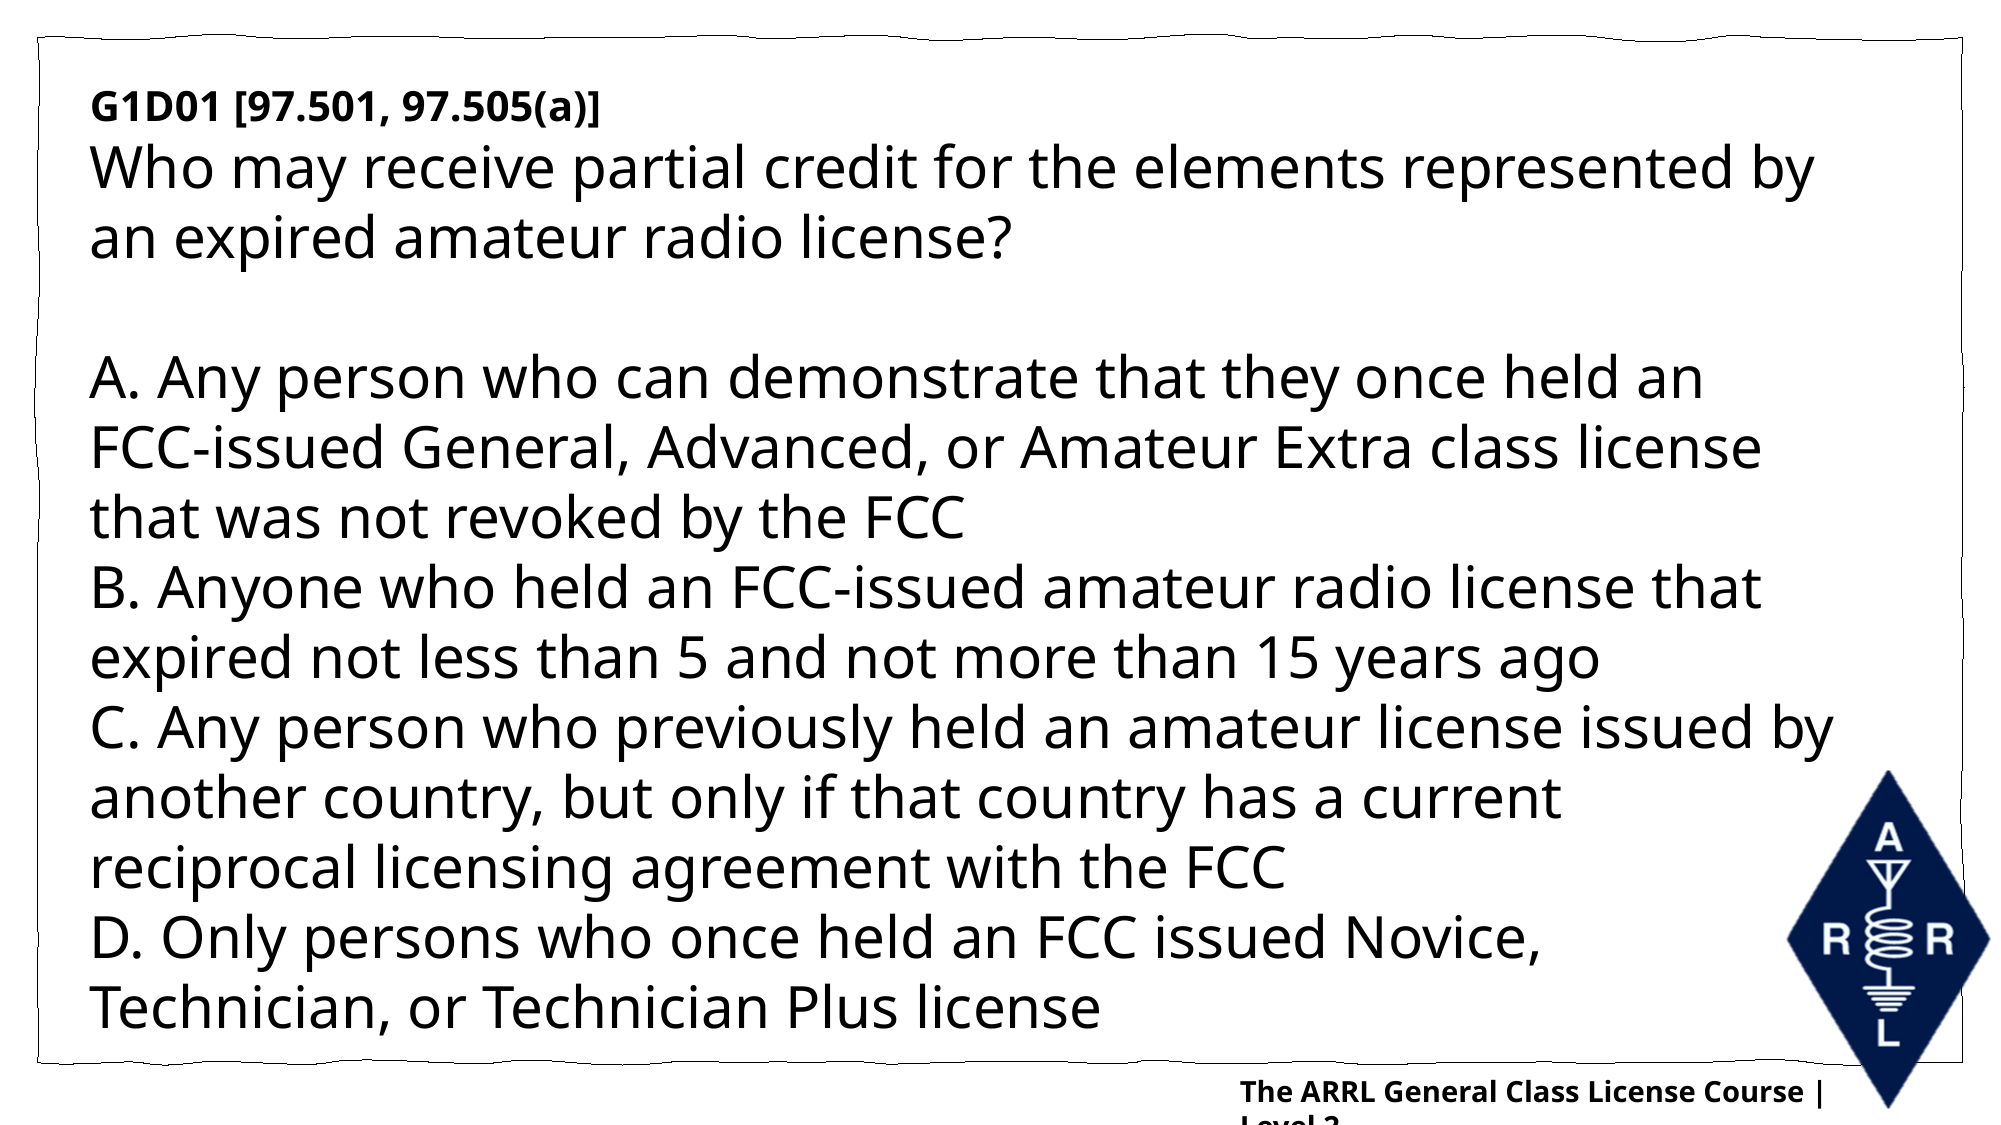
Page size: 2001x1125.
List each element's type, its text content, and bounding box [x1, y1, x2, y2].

picture [1773, 752, 1999, 1125]
text_box G1D01 [97.501, 97.505(a)] Who may receive partial credit for the elements represented by an expired amateur radio license? A. Any person who can demonstrate that they once held an FCC-issued General, Advanced, or Amateur Extra class license that was not revoked by the FCC B. Anyone who held an FCC-issued amateur radio license that expired not less than 5 and not more than 15 years ago C. Any person who previously held an amateur license issued by another country, but only if that country has a current reciprocal licensing agreement with the FCC D. Only persons who once held an FCC issued Novice, Technician, or Technician Plus license [75, 72, 1850, 1048]
